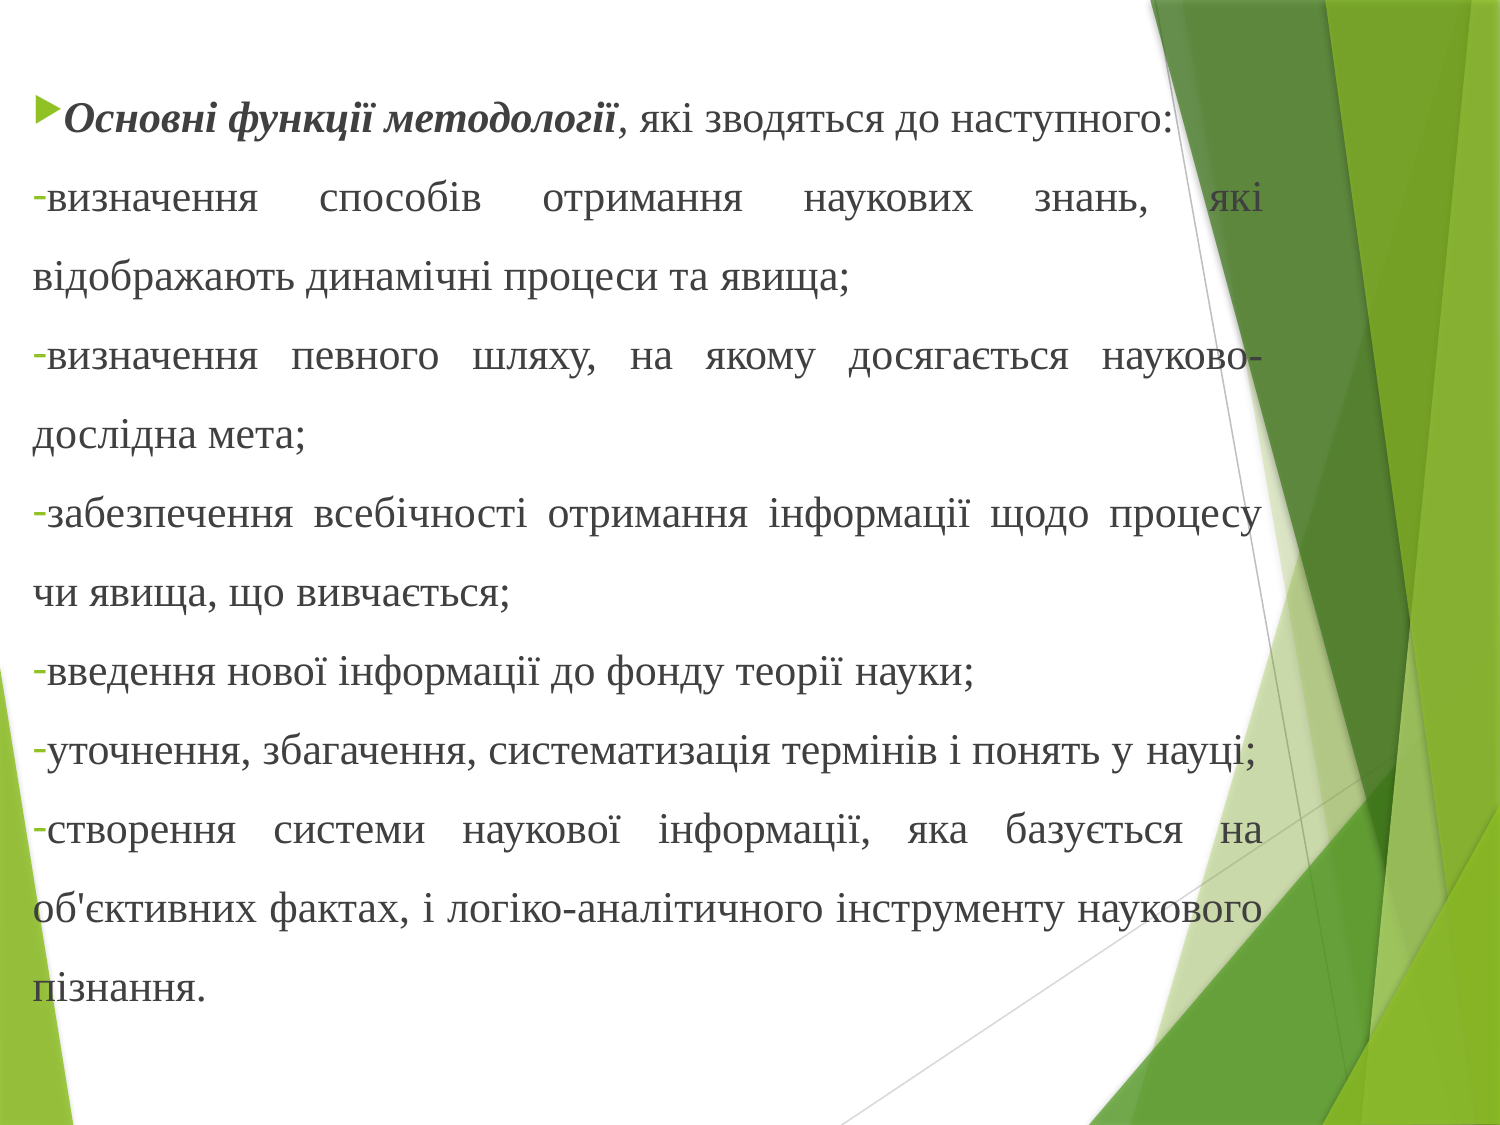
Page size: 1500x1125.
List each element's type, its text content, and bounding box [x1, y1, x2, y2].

list Основні функції методології, які зводяться до наступного: визначення способів отримання наукових знань, які відображають динамічні процеси та явища; визначення певного шляху, на якому досягається науково-дослідна мета; забезпечення всебічності отримання інформації щодо процесу чи явища, що вивчається; введення нової інформації до фонду теорії науки; уточнення, збагачення, систематизація термінів і понять у науці; створення системи наукової інформації, яка базується на об'єктивних фактах, і логіко-аналітичного інструменту наукового пізнання. [17, 54, 1365, 1094]
